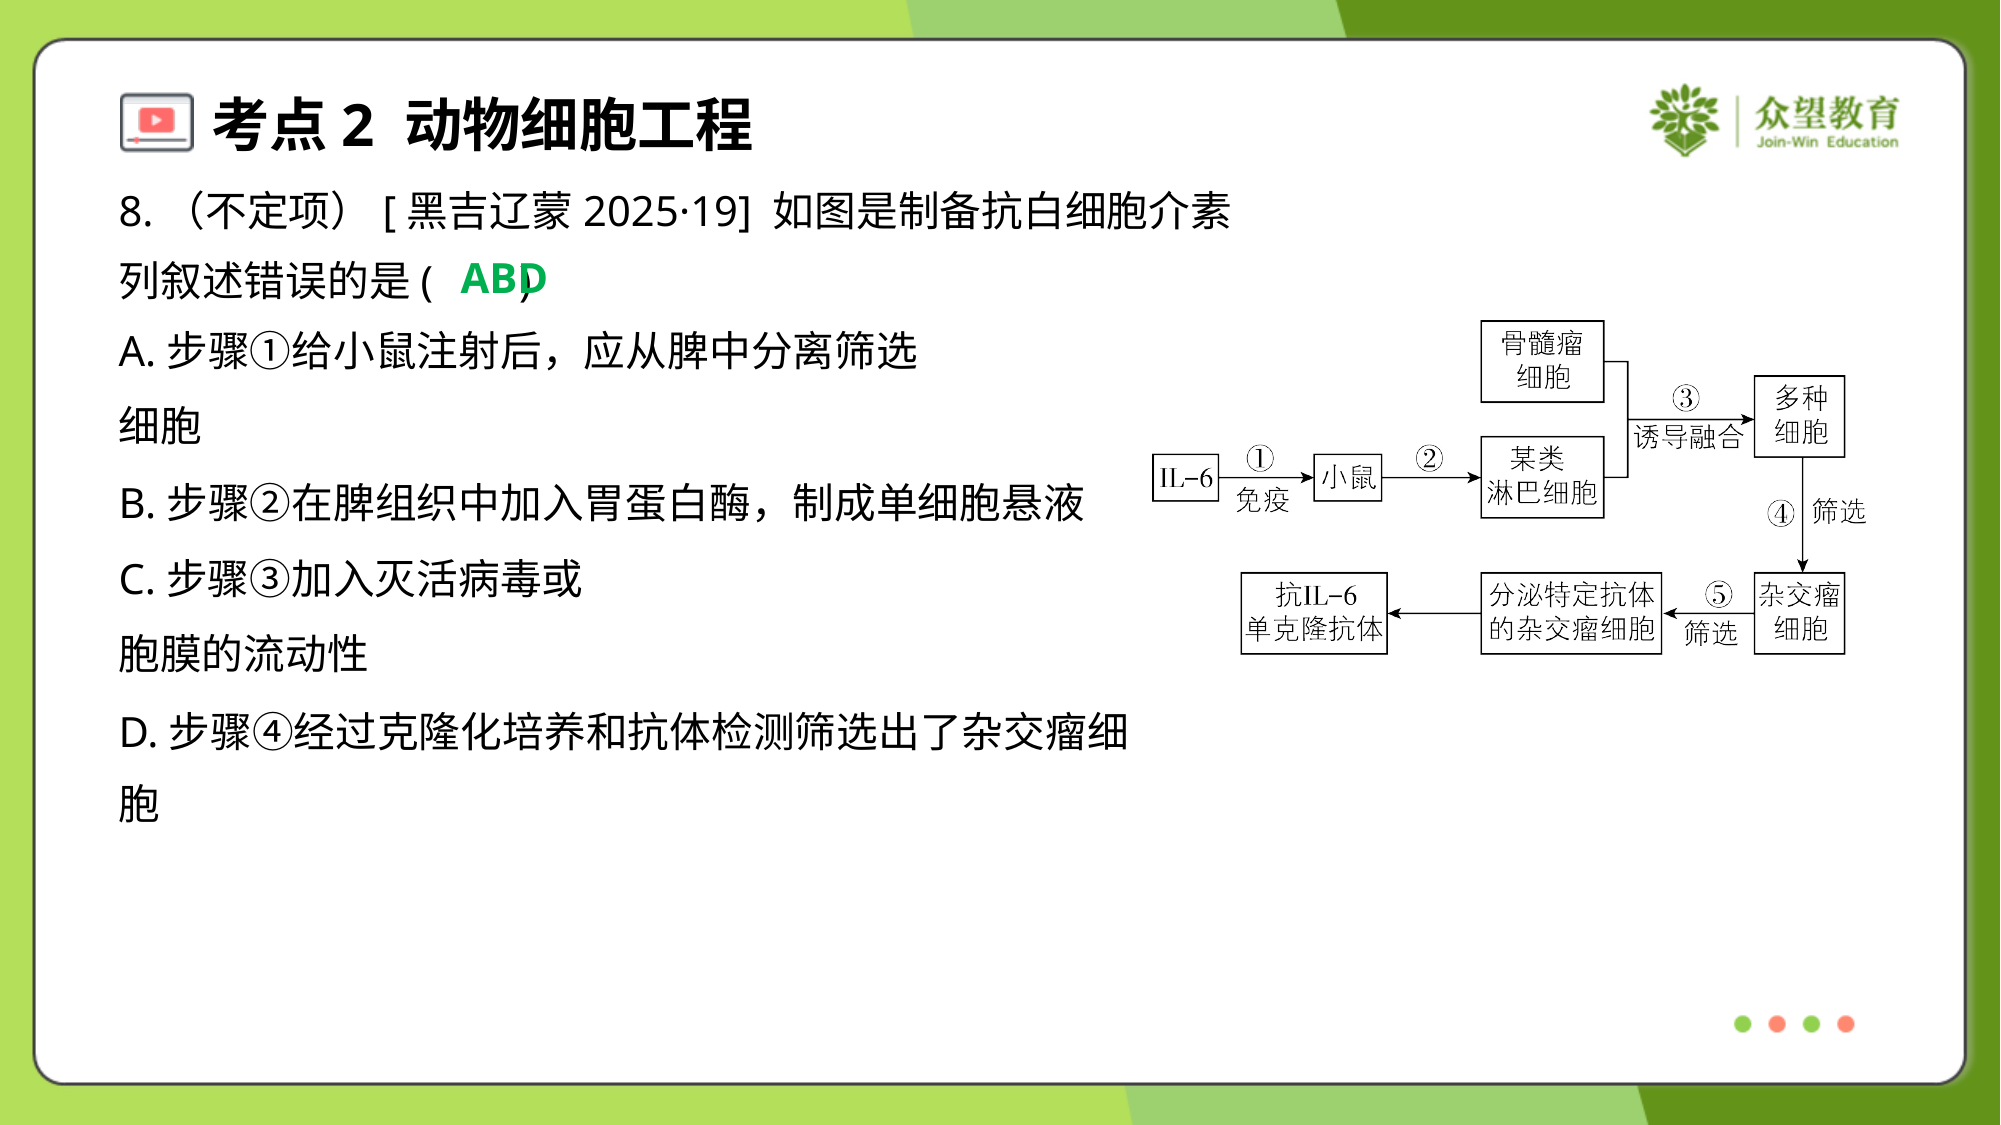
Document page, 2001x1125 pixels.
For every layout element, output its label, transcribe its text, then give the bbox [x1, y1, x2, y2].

text_box ABD [442, 231, 566, 296]
picture [0, 0, 2000, 1125]
